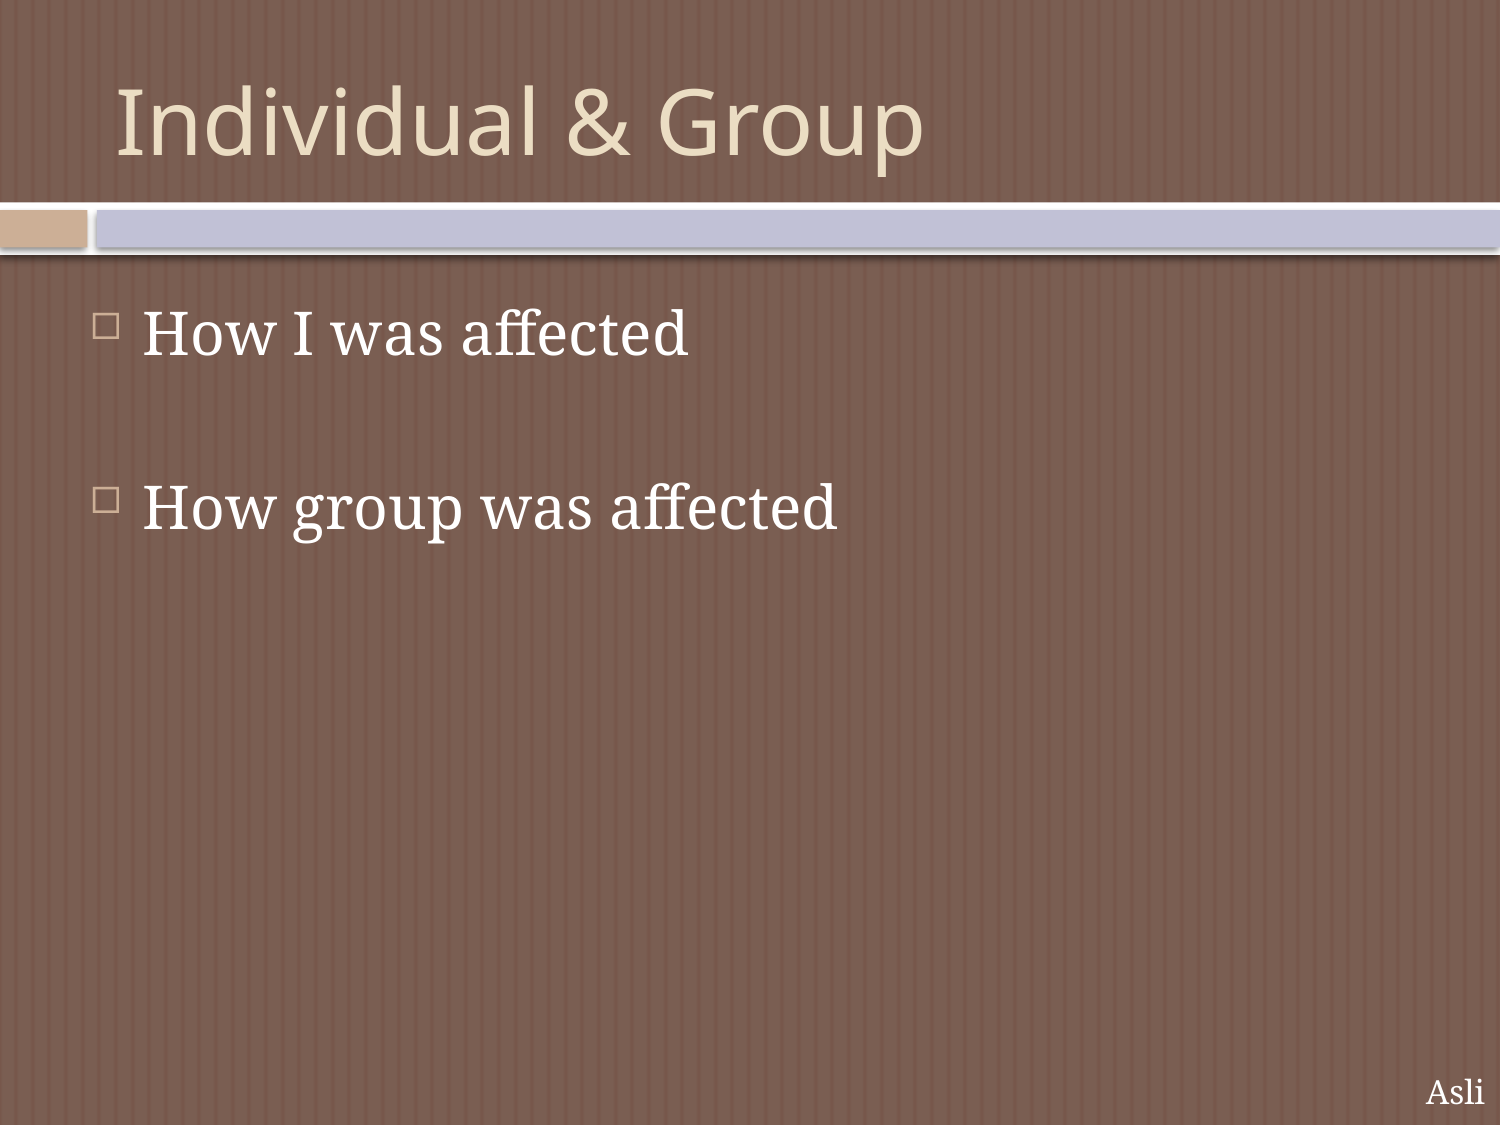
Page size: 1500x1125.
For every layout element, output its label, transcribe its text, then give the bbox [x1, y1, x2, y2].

text_box Asli [1175, 1064, 1500, 1119]
list How I was affected How group was affected [75, 287, 1425, 1030]
title Individual & Group [100, 37, 1438, 200]
